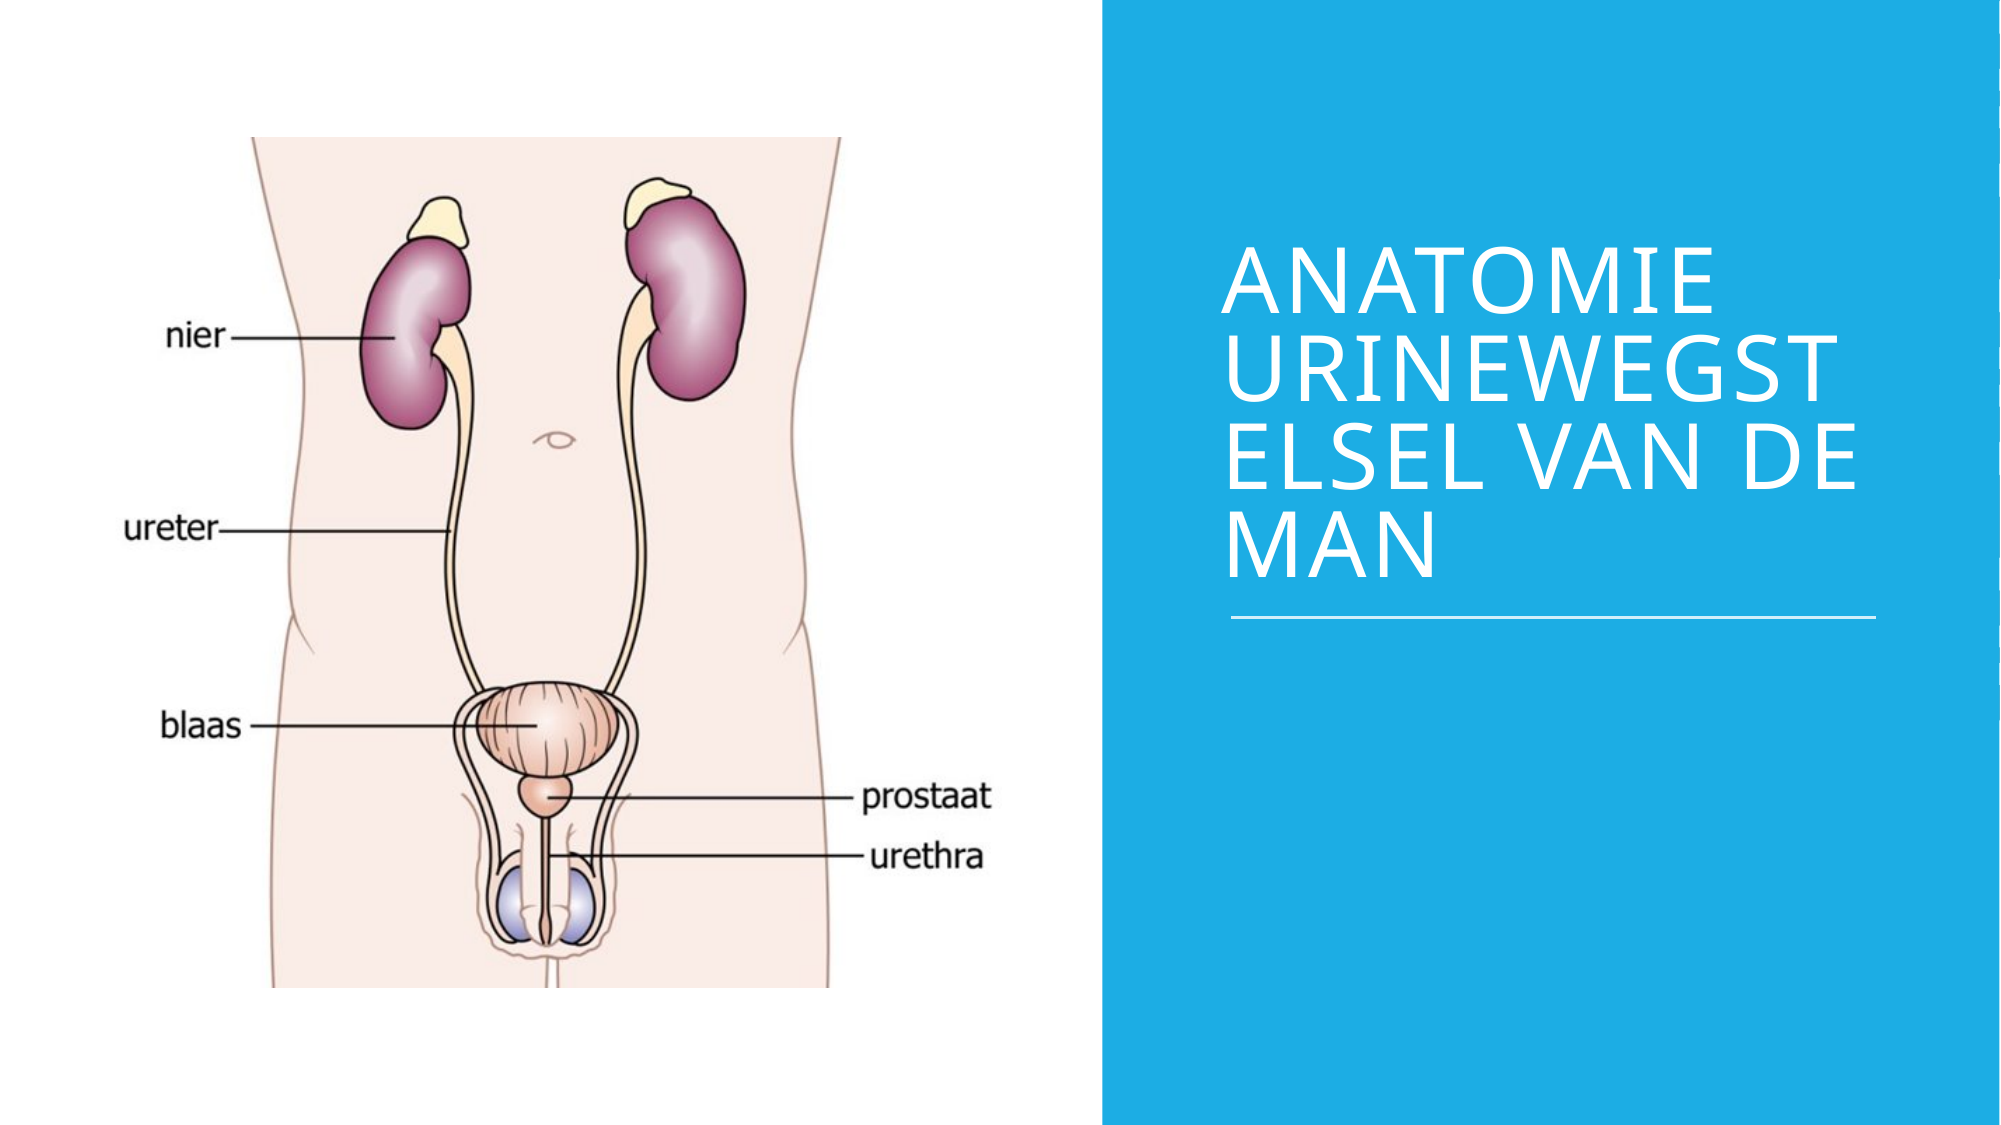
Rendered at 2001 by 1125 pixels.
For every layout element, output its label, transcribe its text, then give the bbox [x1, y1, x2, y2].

picture [105, 136, 1002, 989]
text_box [1101, 0, 2000, 1125]
title Anatomie urinewegstelsel van de man [1206, 104, 1897, 603]
text_box [0, 0, 1101, 1125]
